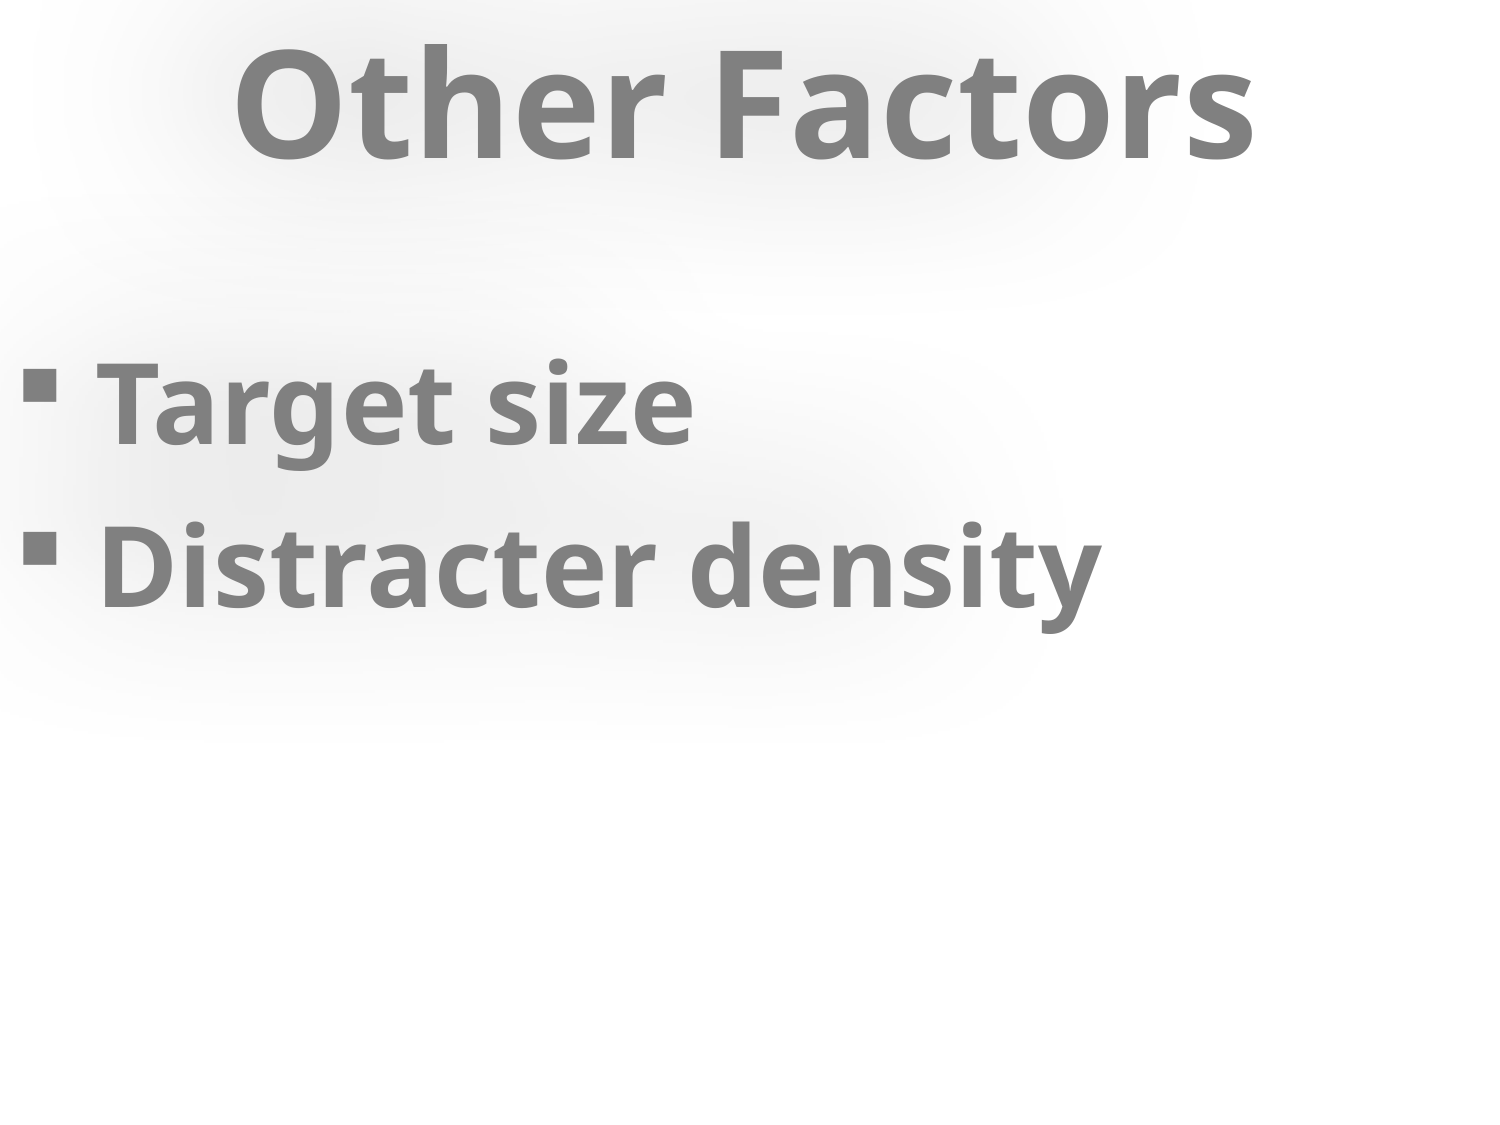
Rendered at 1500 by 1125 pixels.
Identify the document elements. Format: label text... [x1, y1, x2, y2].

text_box Other Factors [12, 1, 1475, 197]
text_box Target size Distracter density [0, 324, 1500, 638]
